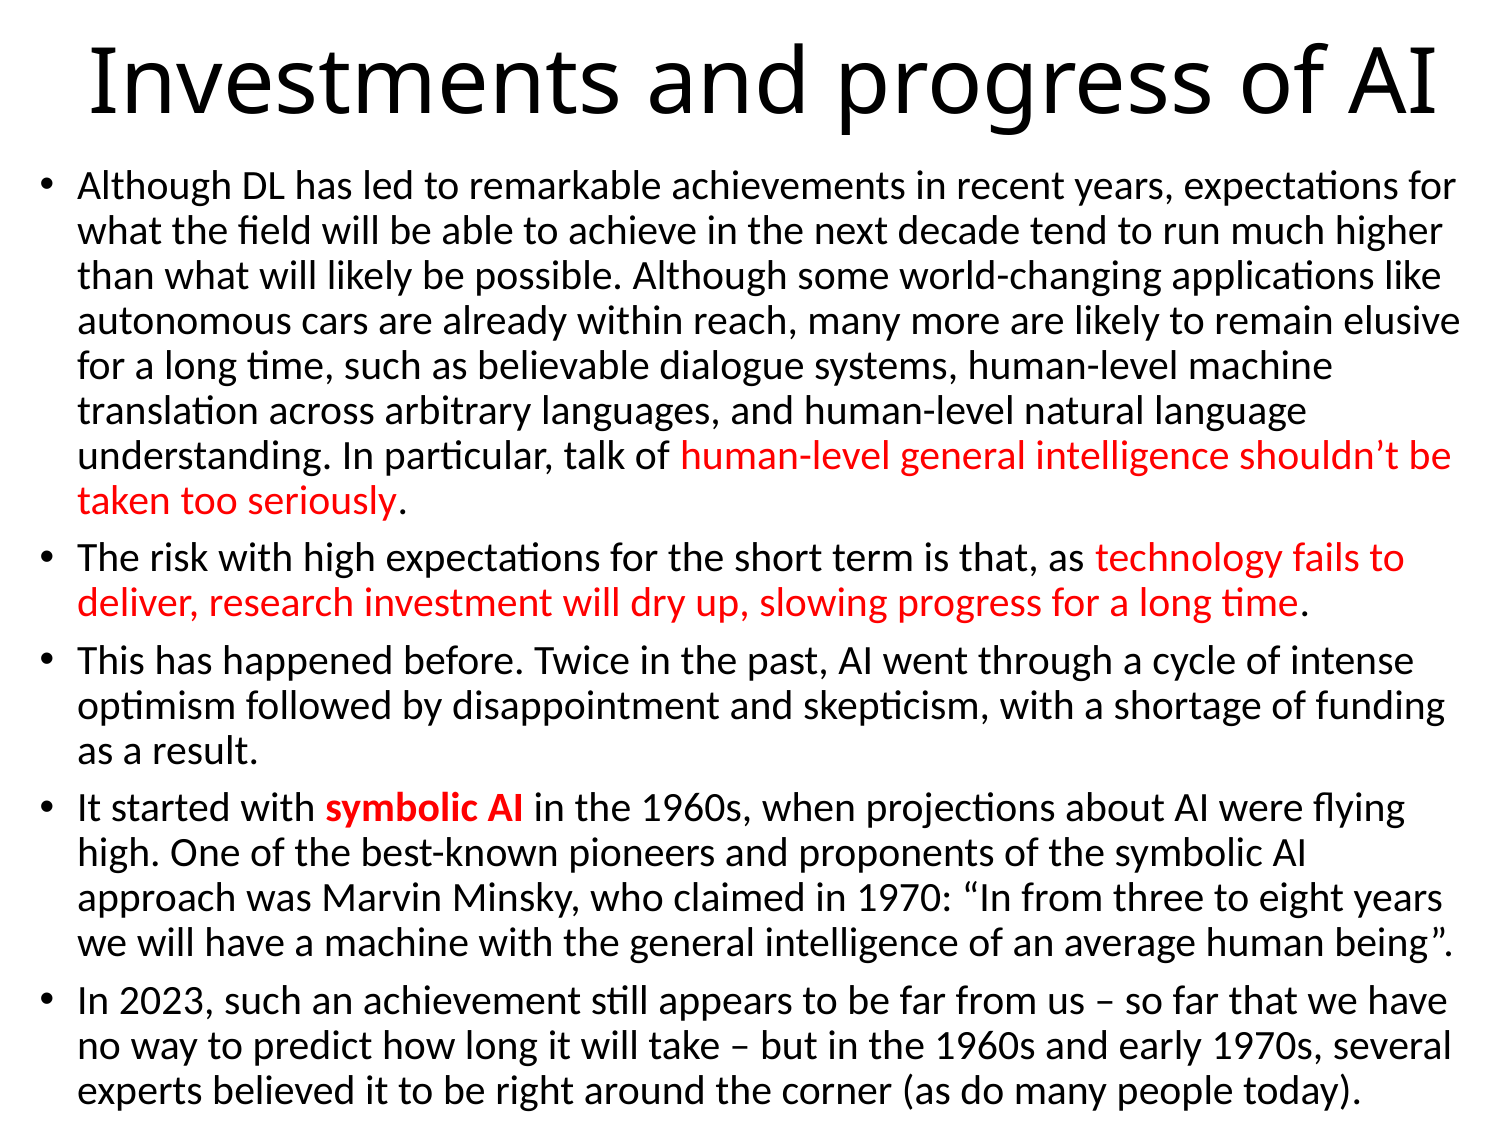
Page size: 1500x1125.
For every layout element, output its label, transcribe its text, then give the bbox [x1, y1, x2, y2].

title Investments and progress of AI [73, 24, 1486, 145]
text_box Although DL has led to remarkable achievements in recent years, expectations for what the field will be able to achieve in the next decade tend to run much higher than what will likely be possible. Although some world-changing applications like autonomous cars are already within reach, many more are likely to remain elusive for a long time, such as believable dialogue systems, human-level machine translation across arbitrary languages, and human-level natural language understanding. In particular, talk of human-level general intelligence shouldn’t be taken too seriously. The risk with high expectations for the short term is that, as technology fails to deliver, research investment will dry up, slowing progress for a long time. This has happened before. Twice in the past, AI went through a cycle of intense optimism followed by disappointment and skepticism, with a shortage of funding as a result. It started with symbolic AI in the 1960s, when projections about AI were flying high. One of the best-known pioneers and proponents of the symbolic AI approach was Marvin Minsky, who claimed in 1970: “In from three to eight years we will have a machine with the general intelligence of an average human being”. In 2023, such an achievement still appears to be far from us – so far that we have no way to predict how long it will take – but in the 1960s and early 1970s, several experts believed it to be right around the corner (as do many people today). [24, 155, 1486, 1125]
